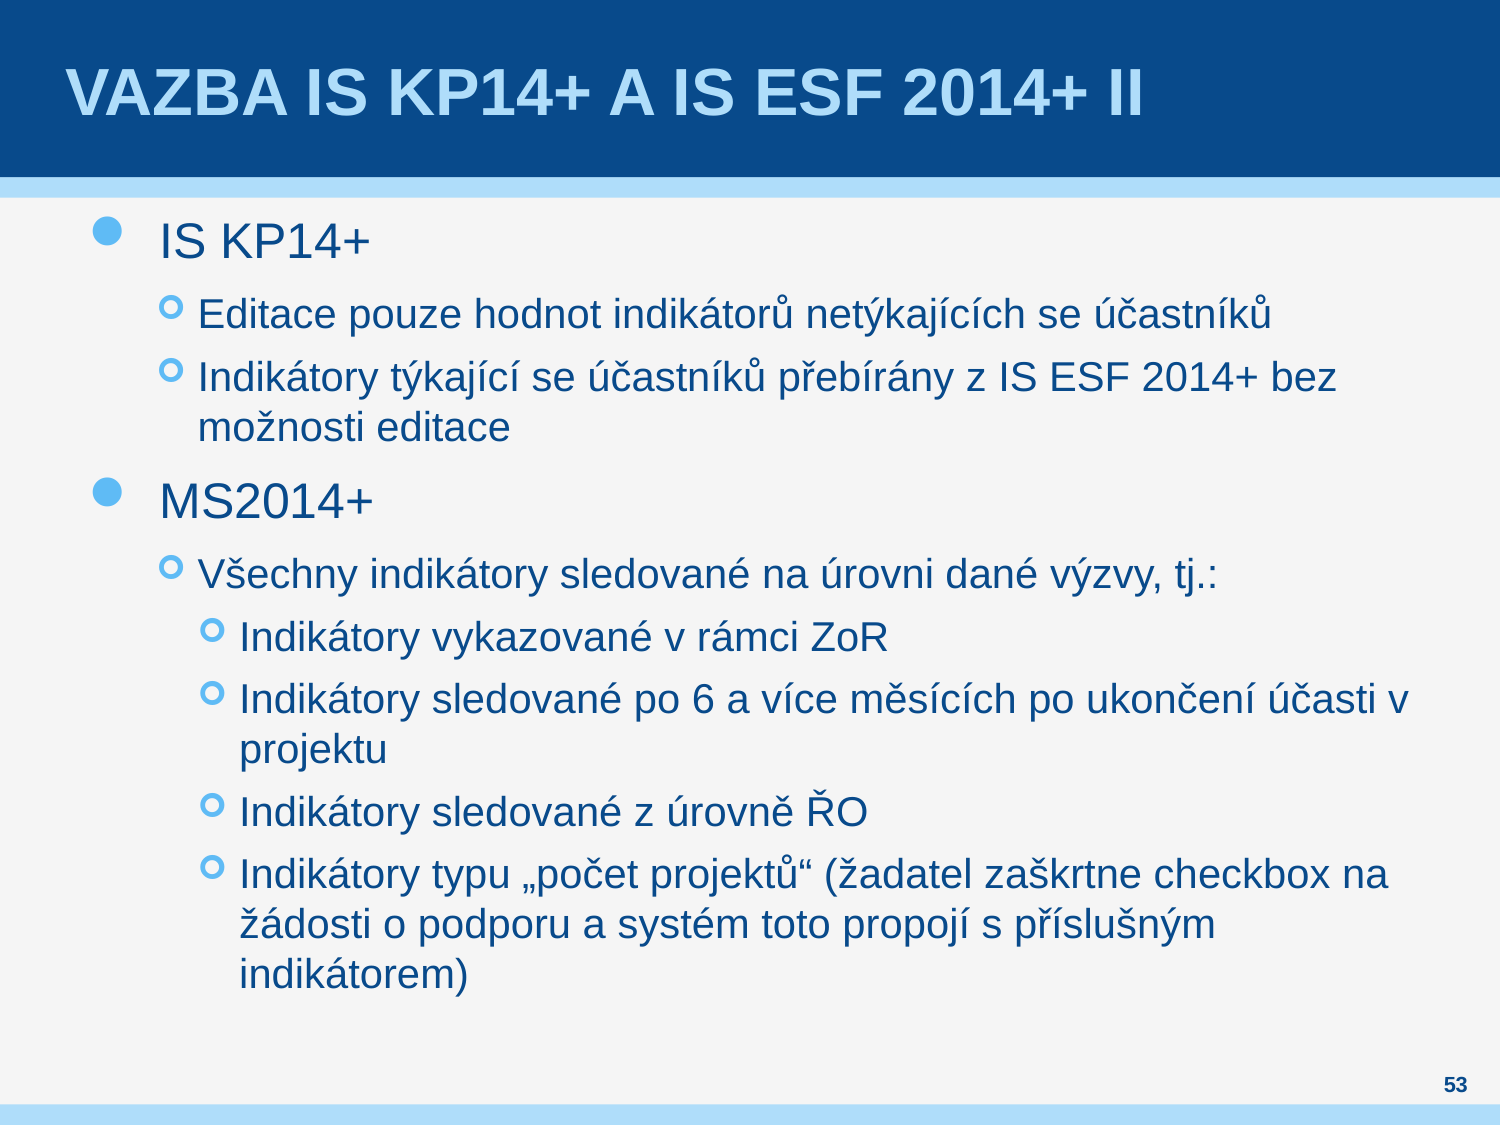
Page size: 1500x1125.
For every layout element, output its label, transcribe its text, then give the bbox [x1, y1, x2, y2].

list IS KP14+ Editace pouze hodnot indikátorů netýkajících se účastníků Indikátory týkající se účastníků přebírány z IS ESF 2014+ bez možnosti editace MS2014+ Všechny indikátory sledované na úrovni dané výzvy, tj.: Indikátory vykazované v rámci ZoR Indikátory sledované po 6 a více měsících po ukončení účasti v projektu Indikátory sledované z úrovně ŘO Indikátory typu „počet projektů“ (žadatel zaškrtne checkbox na žádosti o podporu a systém toto propojí s příslušným indikátorem) [88, 208, 1412, 1004]
slide_number 53 [1417, 1068, 1495, 1099]
title vazba IS KP14+ a IS ESF 2014+ II [59, 0, 1441, 178]
